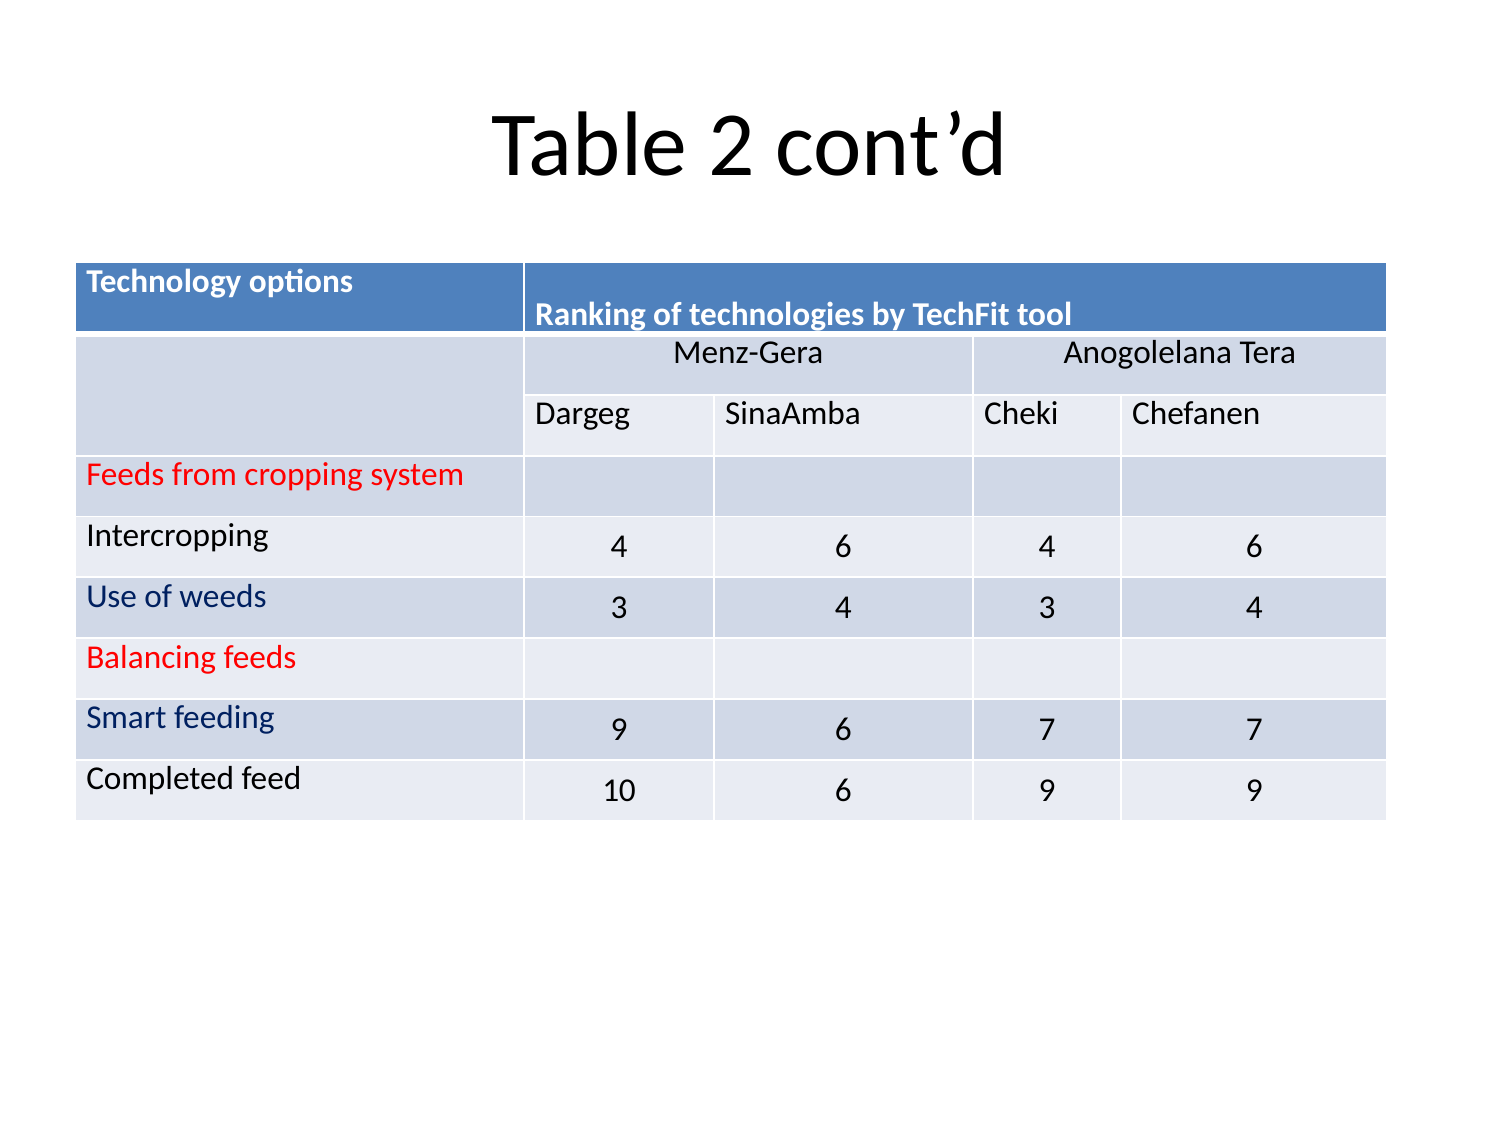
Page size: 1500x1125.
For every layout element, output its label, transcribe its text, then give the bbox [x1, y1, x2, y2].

table_cell Anogolelana Tera [974, 337, 1386, 394]
table_cell 3 [525, 578, 713, 637]
table_cell 4 [525, 517, 713, 576]
table_cell Cheki [974, 396, 1120, 455]
table_cell 4 [1122, 578, 1386, 637]
table_cell 4 [974, 517, 1120, 576]
table_cell [974, 639, 1120, 698]
table_cell Balancing feeds [76, 639, 523, 698]
table_cell 3 [974, 578, 1120, 637]
table_cell [76, 337, 523, 455]
table_cell [1122, 639, 1386, 698]
table_cell 6 [715, 700, 972, 759]
table_cell SinaAmba [715, 396, 972, 455]
table_cell [974, 457, 1120, 516]
table_cell 7 [1122, 700, 1386, 759]
table_cell 10 [525, 761, 713, 820]
table_cell 4 [715, 578, 972, 637]
table_cell [715, 639, 972, 698]
table_cell 6 [1122, 517, 1386, 576]
table_cell Dargeg [525, 396, 713, 455]
table_cell Chefanen [1122, 396, 1386, 455]
table_cell Smart feeding [76, 700, 523, 759]
table_cell Use of weeds [76, 578, 523, 637]
table_cell [525, 457, 713, 516]
table_cell Menz-Gera [525, 337, 972, 394]
table_cell 6 [715, 517, 972, 576]
table_cell Intercropping [76, 517, 523, 576]
table_header Ranking of technologies by TechFit tool [525, 263, 1386, 331]
table_header Technology options [76, 263, 523, 331]
table_cell 6 [715, 761, 972, 820]
table_cell 7 [974, 700, 1120, 759]
table_cell 9 [1122, 761, 1386, 820]
table_cell 9 [525, 700, 713, 759]
table_cell Completed feed [76, 761, 523, 820]
table_cell [525, 639, 713, 698]
table_cell Feeds from cropping system [76, 457, 523, 516]
title Table 2 cont’d [75, 45, 1425, 233]
table_cell 9 [974, 761, 1120, 820]
table_cell [715, 457, 972, 516]
table_cell [1122, 457, 1386, 516]
